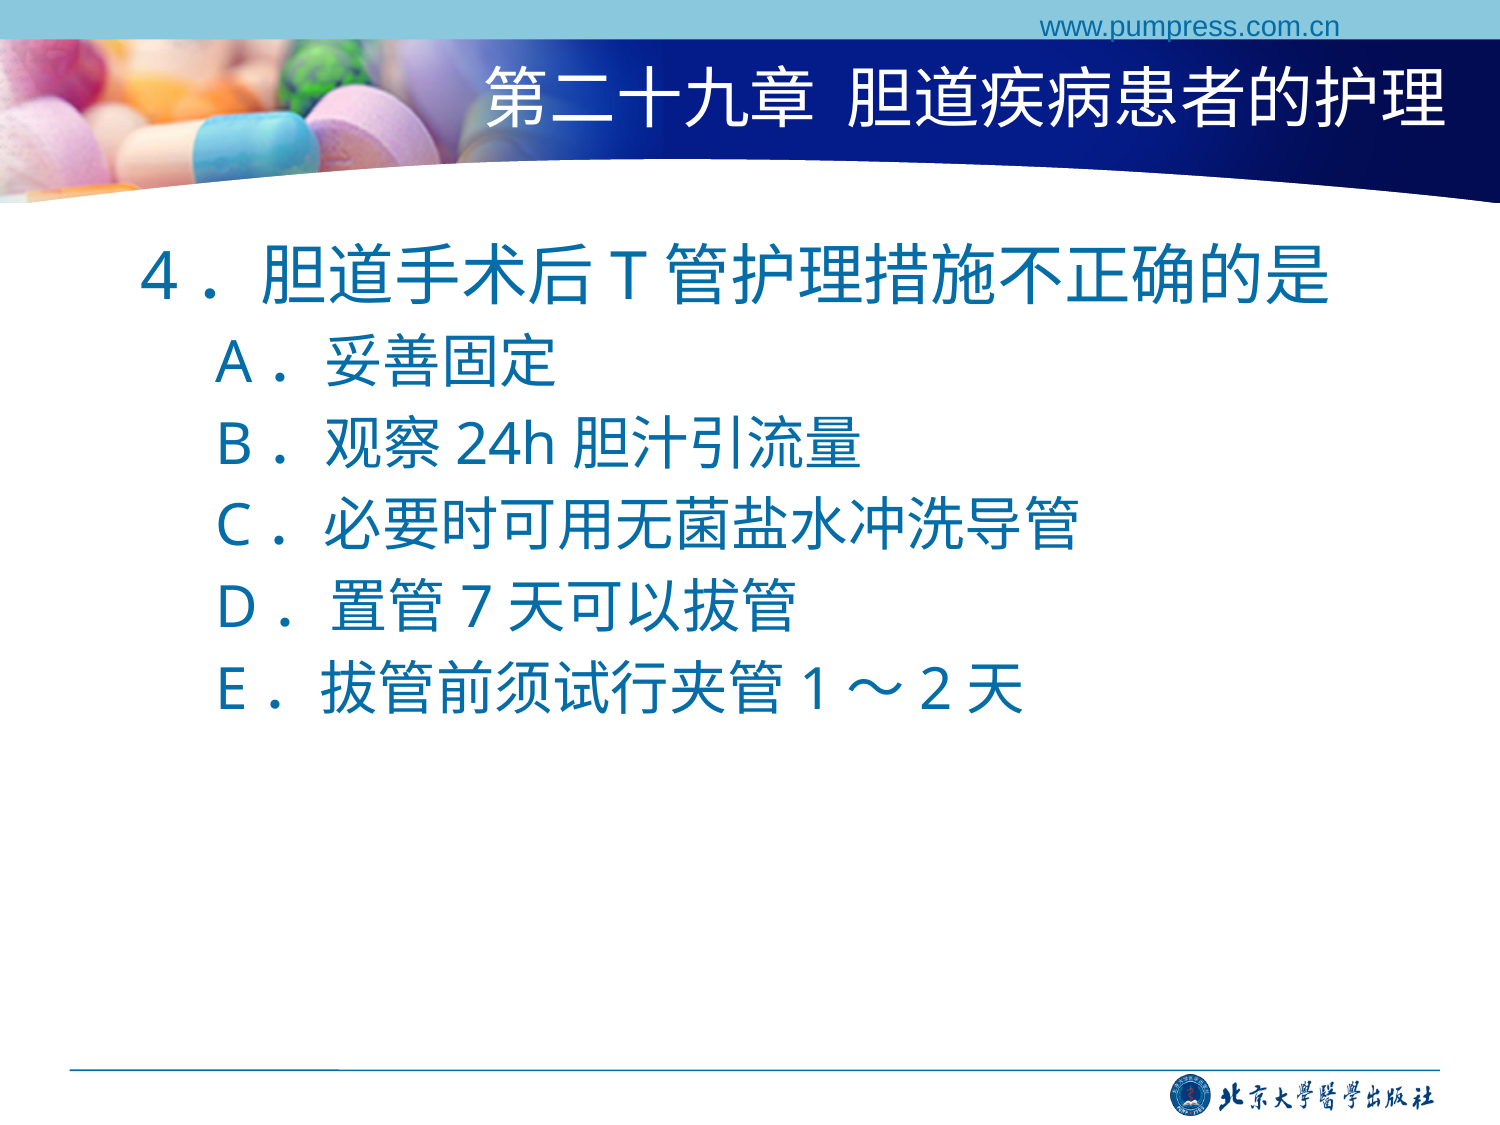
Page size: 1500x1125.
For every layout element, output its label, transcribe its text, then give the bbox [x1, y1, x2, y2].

title 第二十九章 胆道疾病患者的护理 [137, 49, 1463, 143]
slide_number www.pumpress.com.cn [1025, 0, 1463, 38]
picture [1170, 1074, 1436, 1118]
picture [0, 40, 1500, 203]
list 4．胆道手术后T管护理措施不正确的是 A．妥善固定 B．观察24h胆汁引流量 C．必要时可用无菌盐水冲洗导管 D．置管7天可以拔管 E．拔管前须试行夹管1～2天 [49, 224, 1463, 1026]
